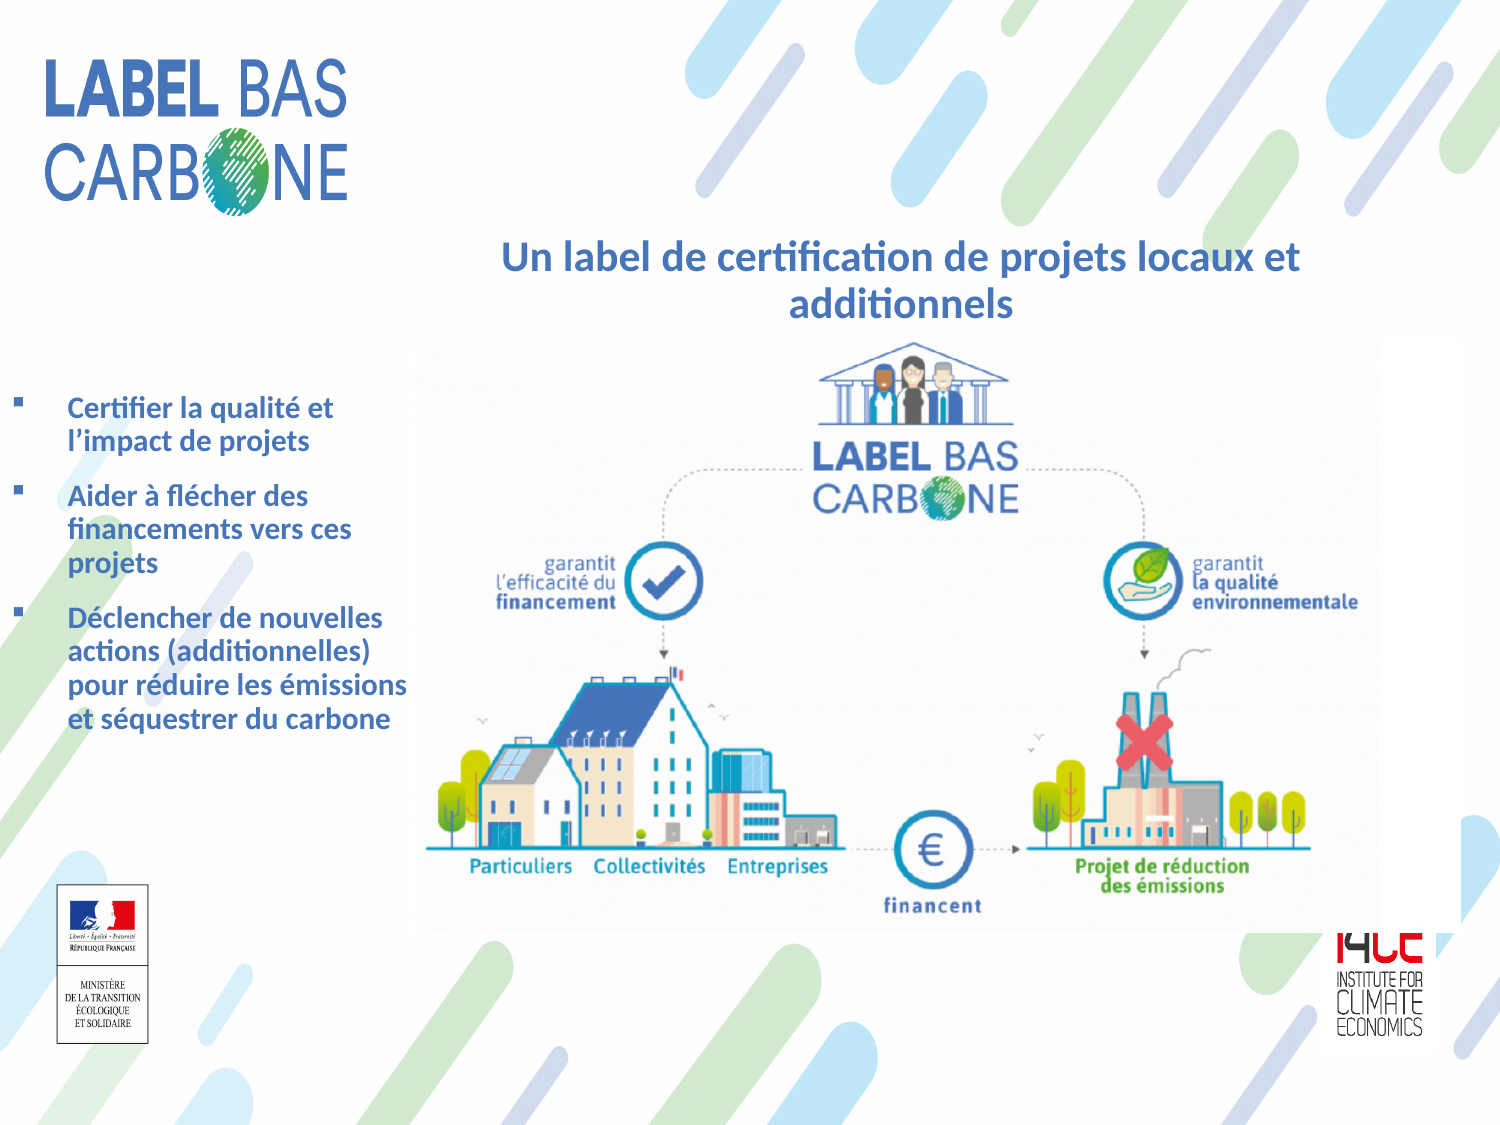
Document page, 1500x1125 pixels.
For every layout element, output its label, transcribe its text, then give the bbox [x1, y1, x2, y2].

subtitle Un label de certification de projets locaux et additionnels [412, 226, 1391, 307]
text_box Certifier la qualité et l’impact de projets Aider à flécher des financements vers ces projets Déclencher de nouvelles actions (additionnelles) pour réduire les émissions et séquestrer du carbone [0, 385, 412, 859]
picture [0, 0, 1500, 1125]
